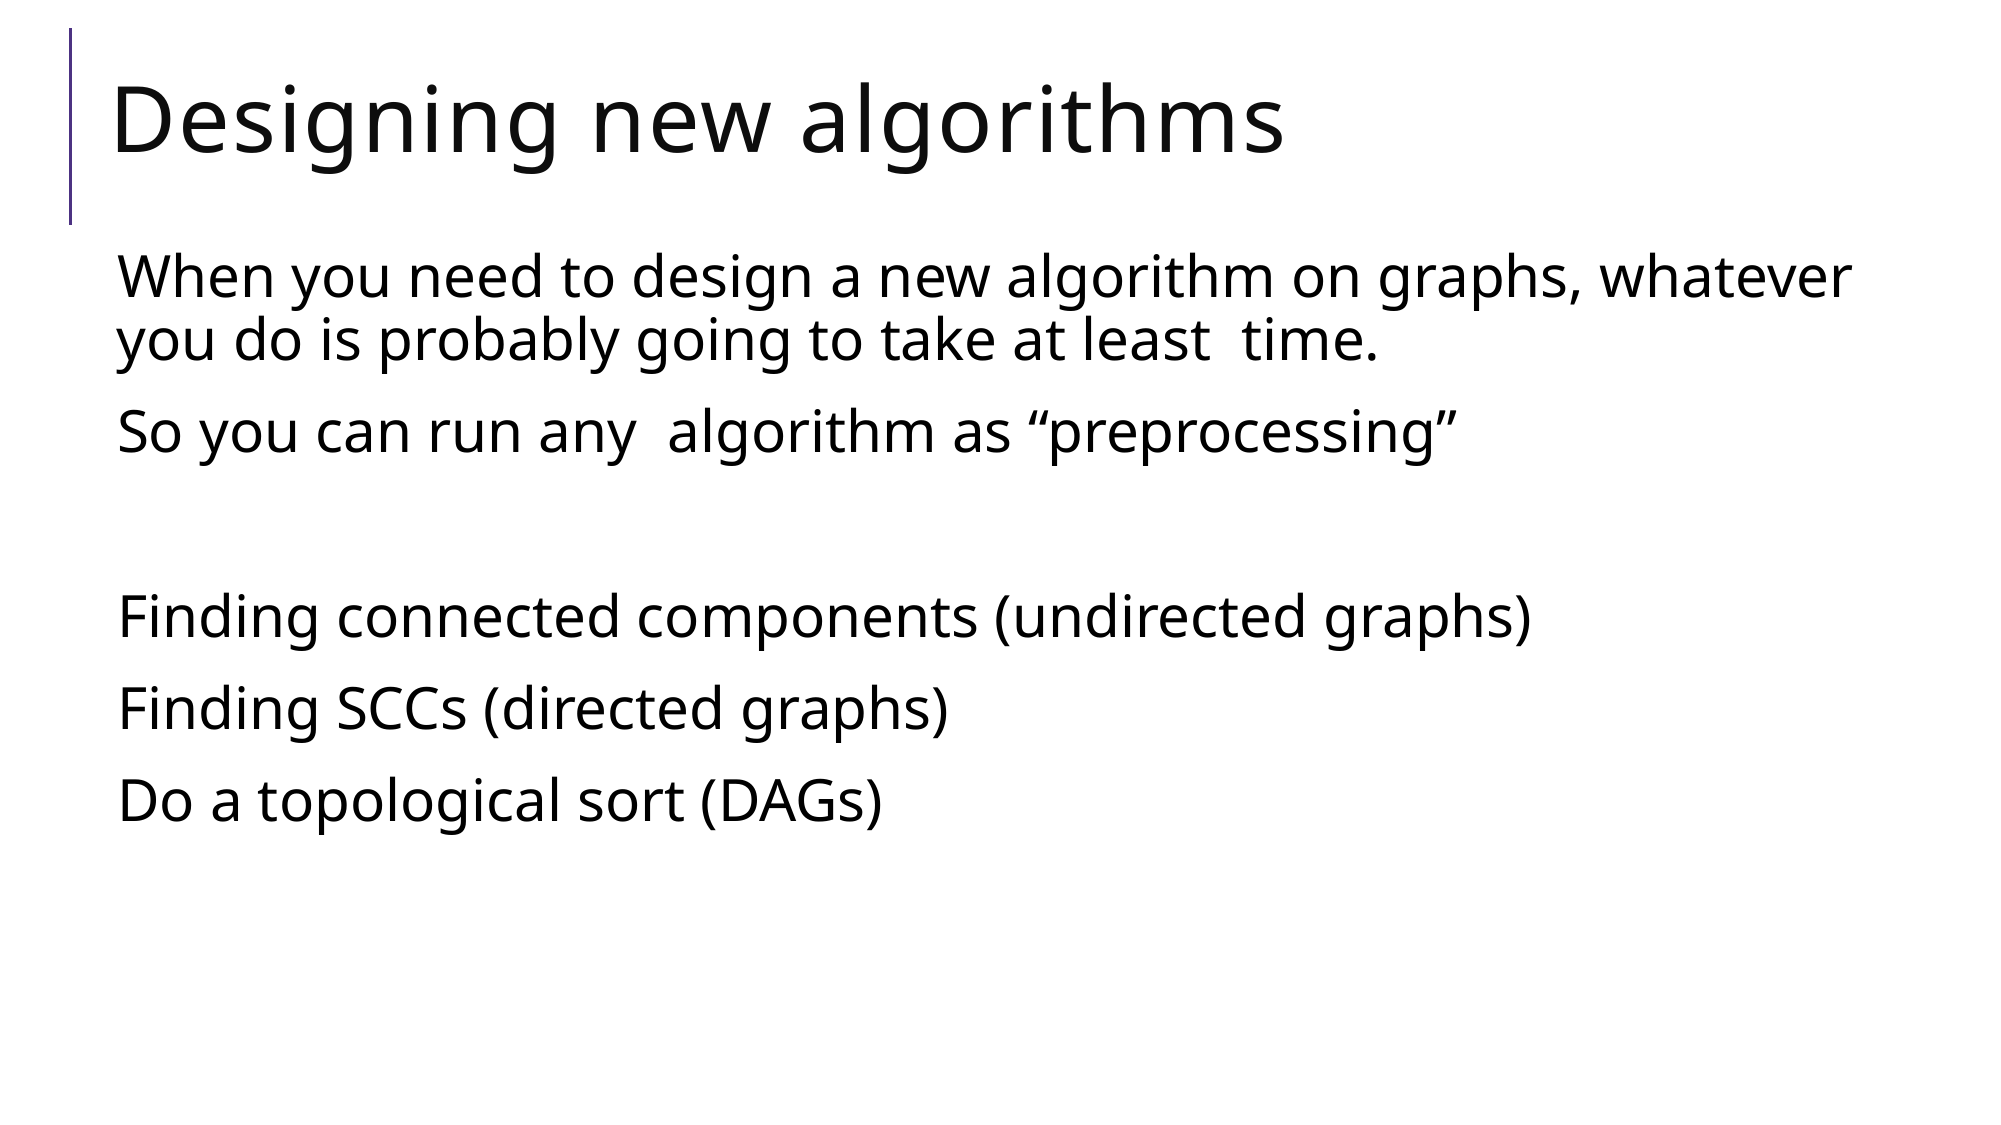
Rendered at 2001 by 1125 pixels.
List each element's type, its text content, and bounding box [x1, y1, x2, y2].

title Designing new algorithms [94, 43, 1930, 210]
